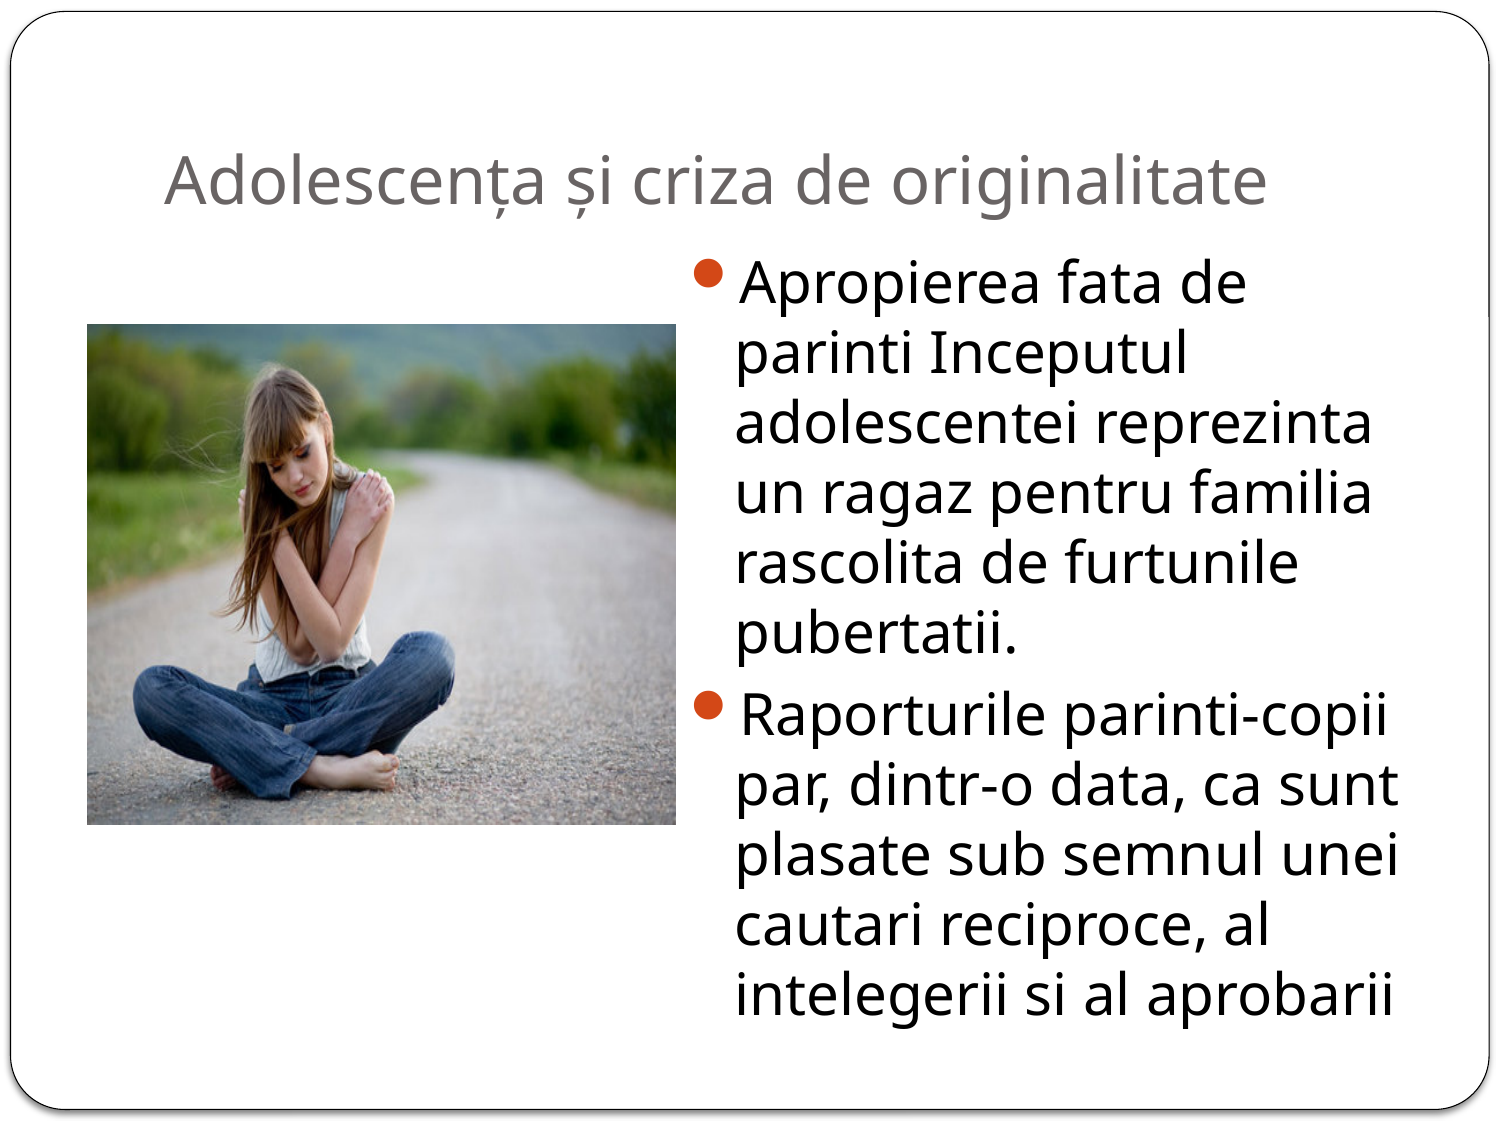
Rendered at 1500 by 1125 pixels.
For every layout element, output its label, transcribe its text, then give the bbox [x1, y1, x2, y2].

list Apropierea fata de parinti Inceputul adolescentei reprezinta un ragaz pentru familia rascolita de furtunile pubertatii. Raporturile parinti-copii par, dintr-o data, ca sunt plasate sub semnul unei cautari reciproce, al intelegerii si al aprobarii [675, 237, 1438, 963]
picture [87, 324, 677, 826]
title Adolescența și criza de originalitate [150, 45, 1425, 233]
